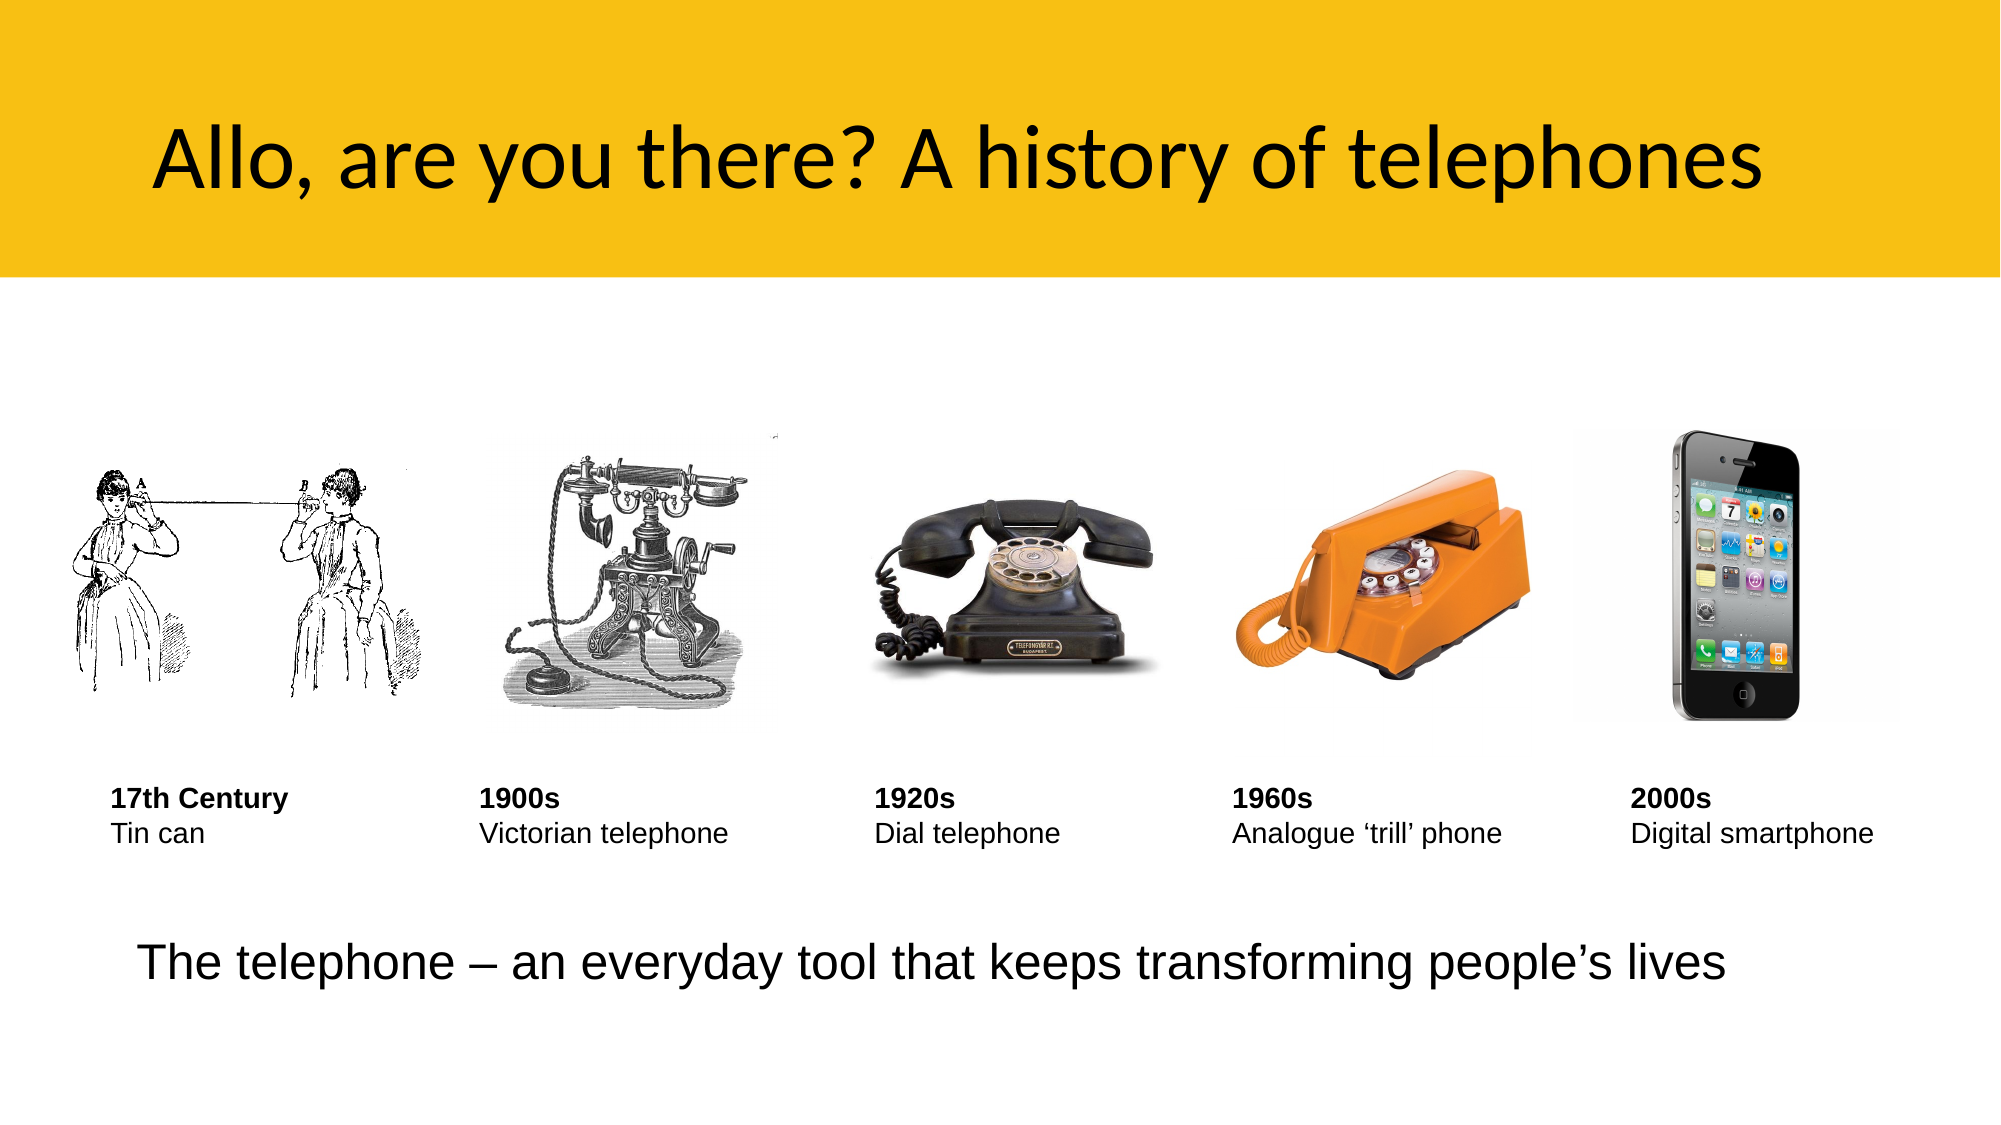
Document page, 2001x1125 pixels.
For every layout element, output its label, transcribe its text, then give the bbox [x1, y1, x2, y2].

text_box 1920s Dial telephone [859, 763, 1162, 916]
picture [1234, 460, 1532, 758]
text_box The telephone – an everyday tool that keeps transforming people’s lives [121, 914, 1863, 1053]
text_box 1900s Victorian telephone [464, 763, 767, 916]
picture [1573, 429, 1900, 723]
title Allo, are you there? A history of telephones [137, 74, 1863, 245]
picture [62, 460, 431, 705]
text_box 1960s Analogue ‘trill’ phone [1217, 763, 1520, 916]
picture [486, 433, 778, 733]
text_box 17th Century Tin can [95, 763, 398, 916]
picture [865, 429, 1169, 733]
text_box 2000s Digital smartphone [1615, 763, 1918, 916]
